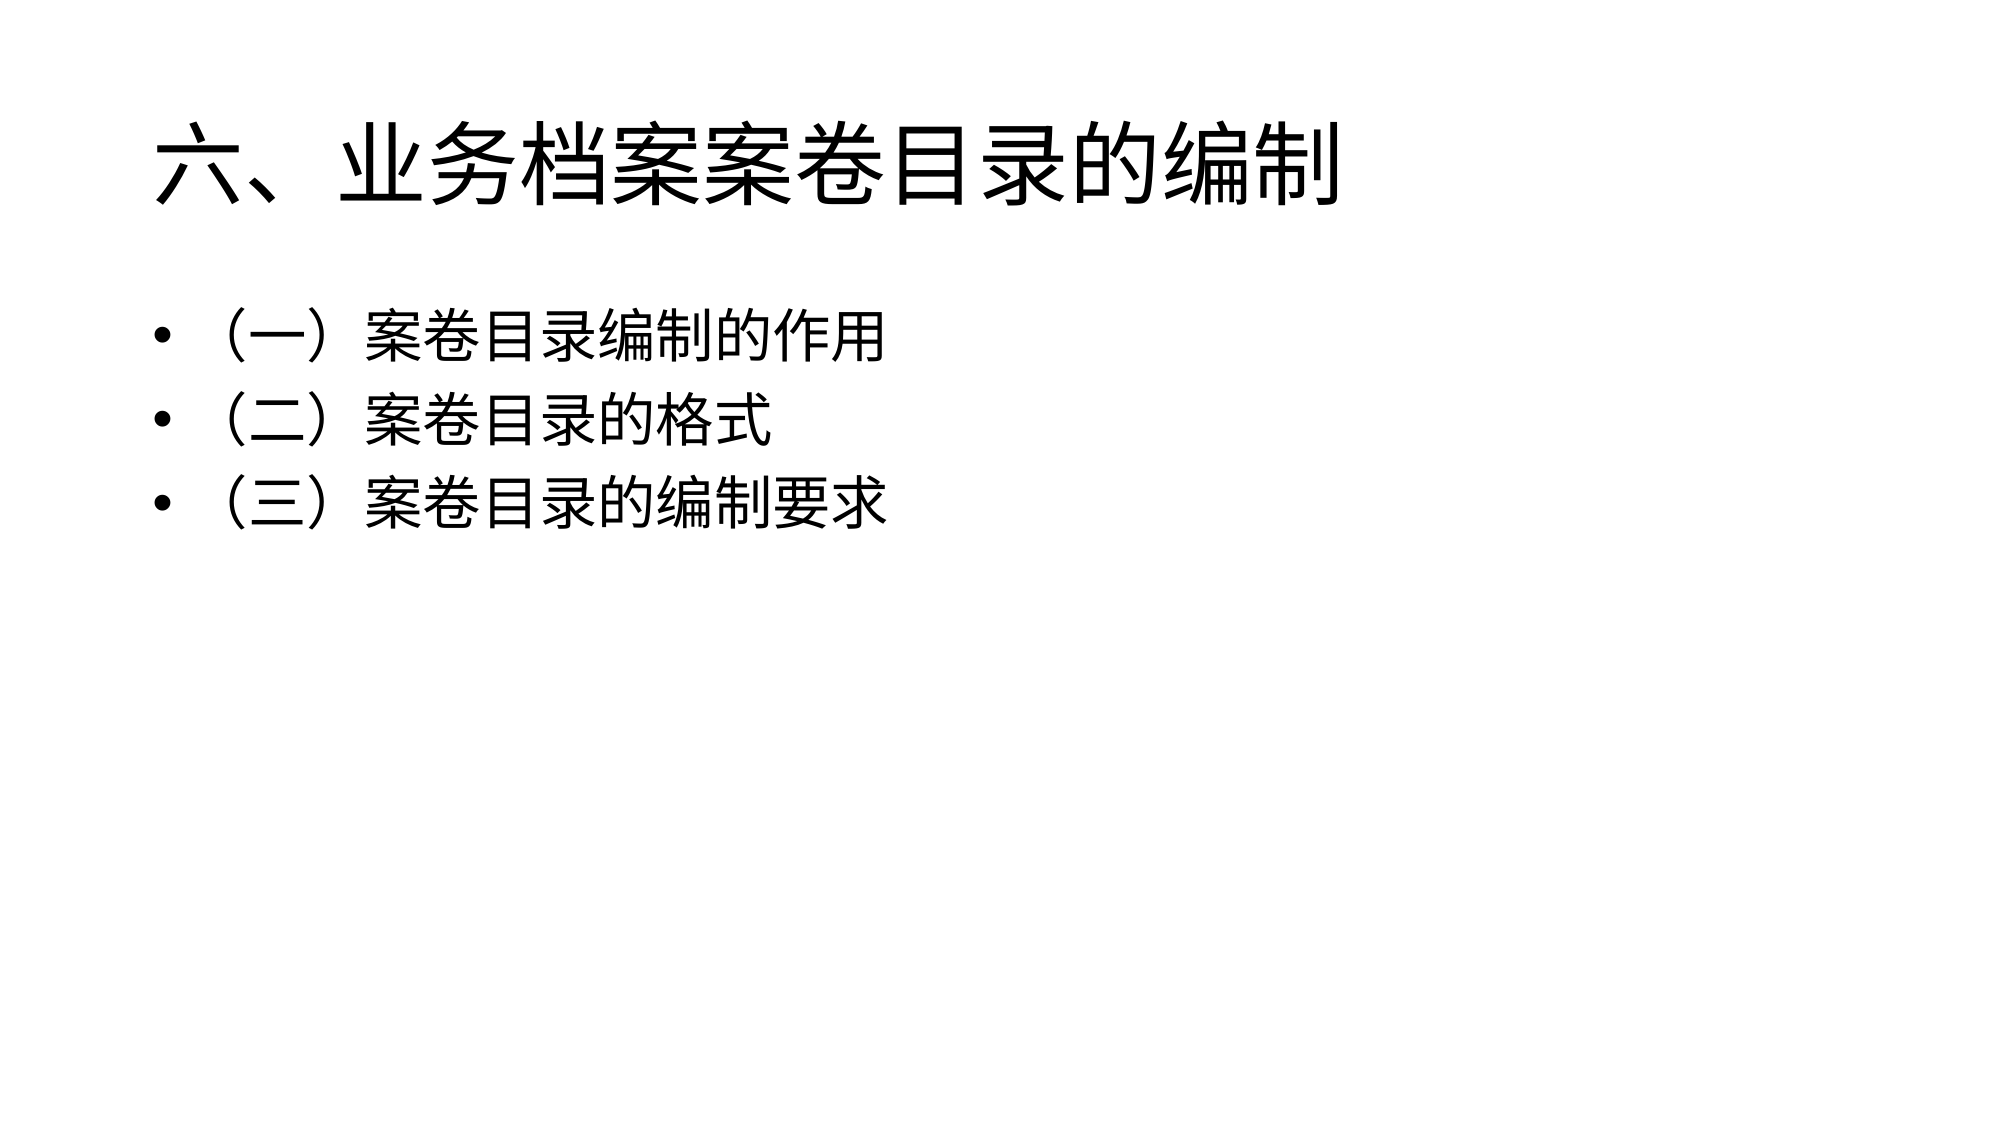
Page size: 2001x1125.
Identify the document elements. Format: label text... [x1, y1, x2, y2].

title 六、业务档案案卷目录的编制 [137, 59, 1863, 278]
list （一）案卷目录编制的作用 （二）案卷目录的格式 （三）案卷目录的编制要求 [137, 299, 1863, 1014]
